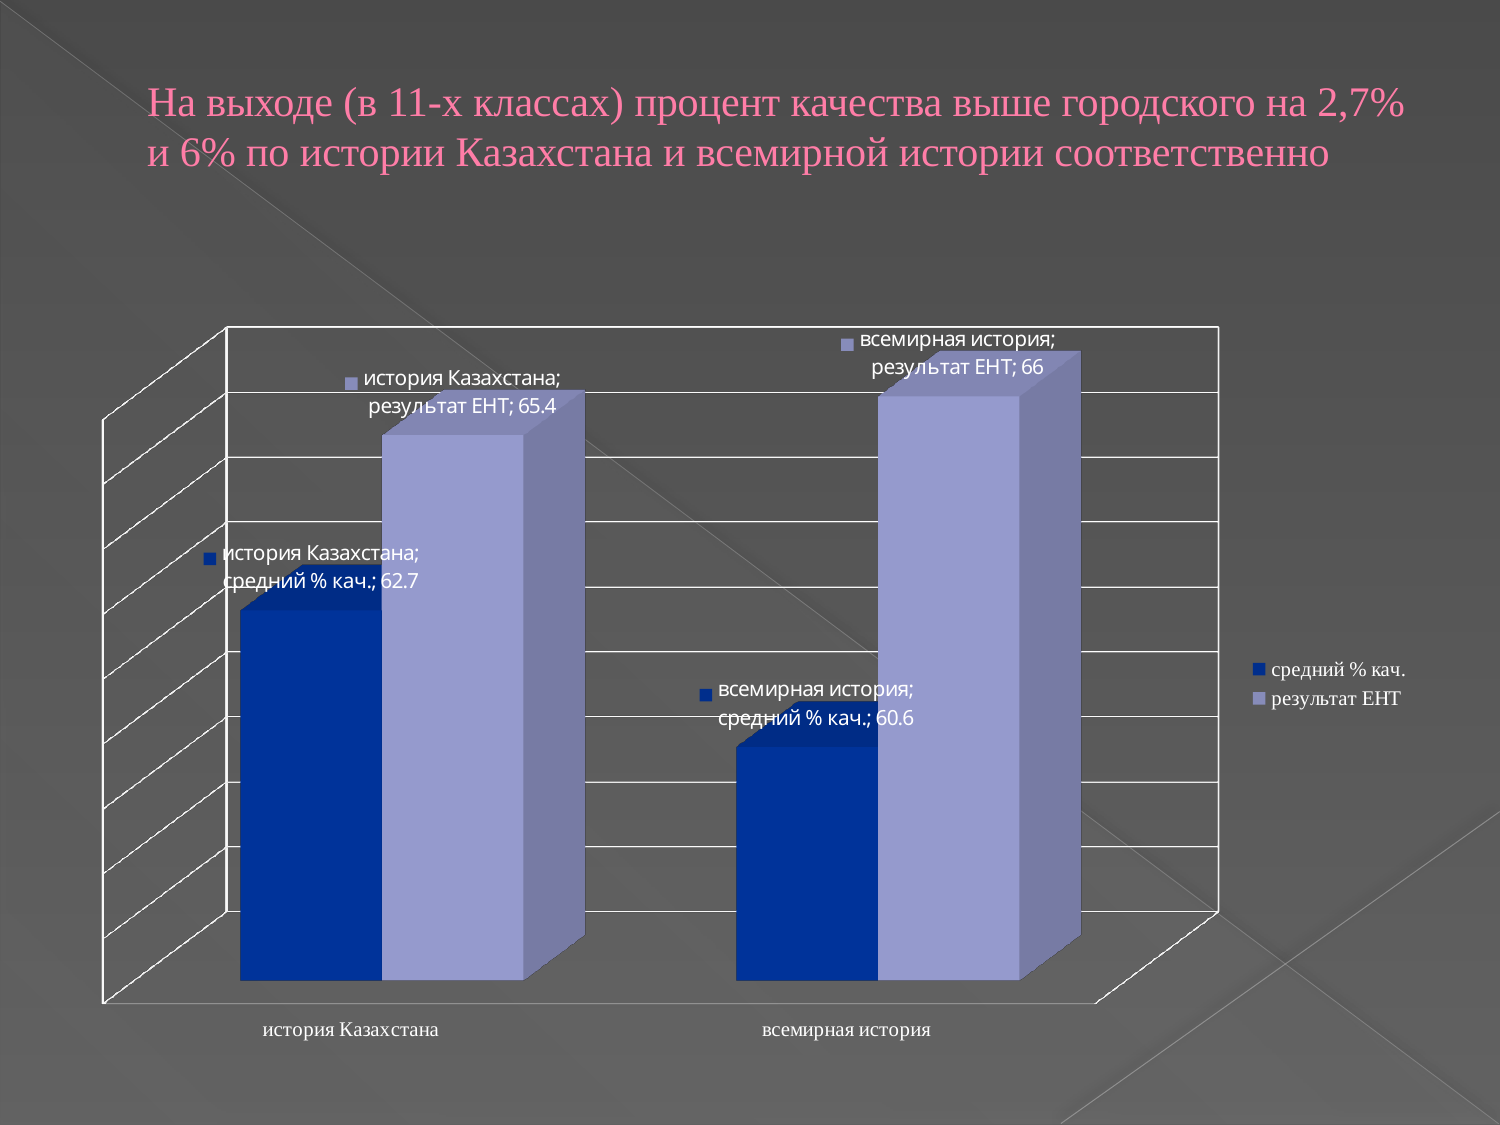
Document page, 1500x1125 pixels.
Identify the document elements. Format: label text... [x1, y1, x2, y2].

chart [74, 308, 1426, 1060]
title На выходе (в 11-х классах) процент качества выше городского на 2,7% и 6% по истории Казахстана и всемирной истории соответственно [75, 43, 1425, 274]
